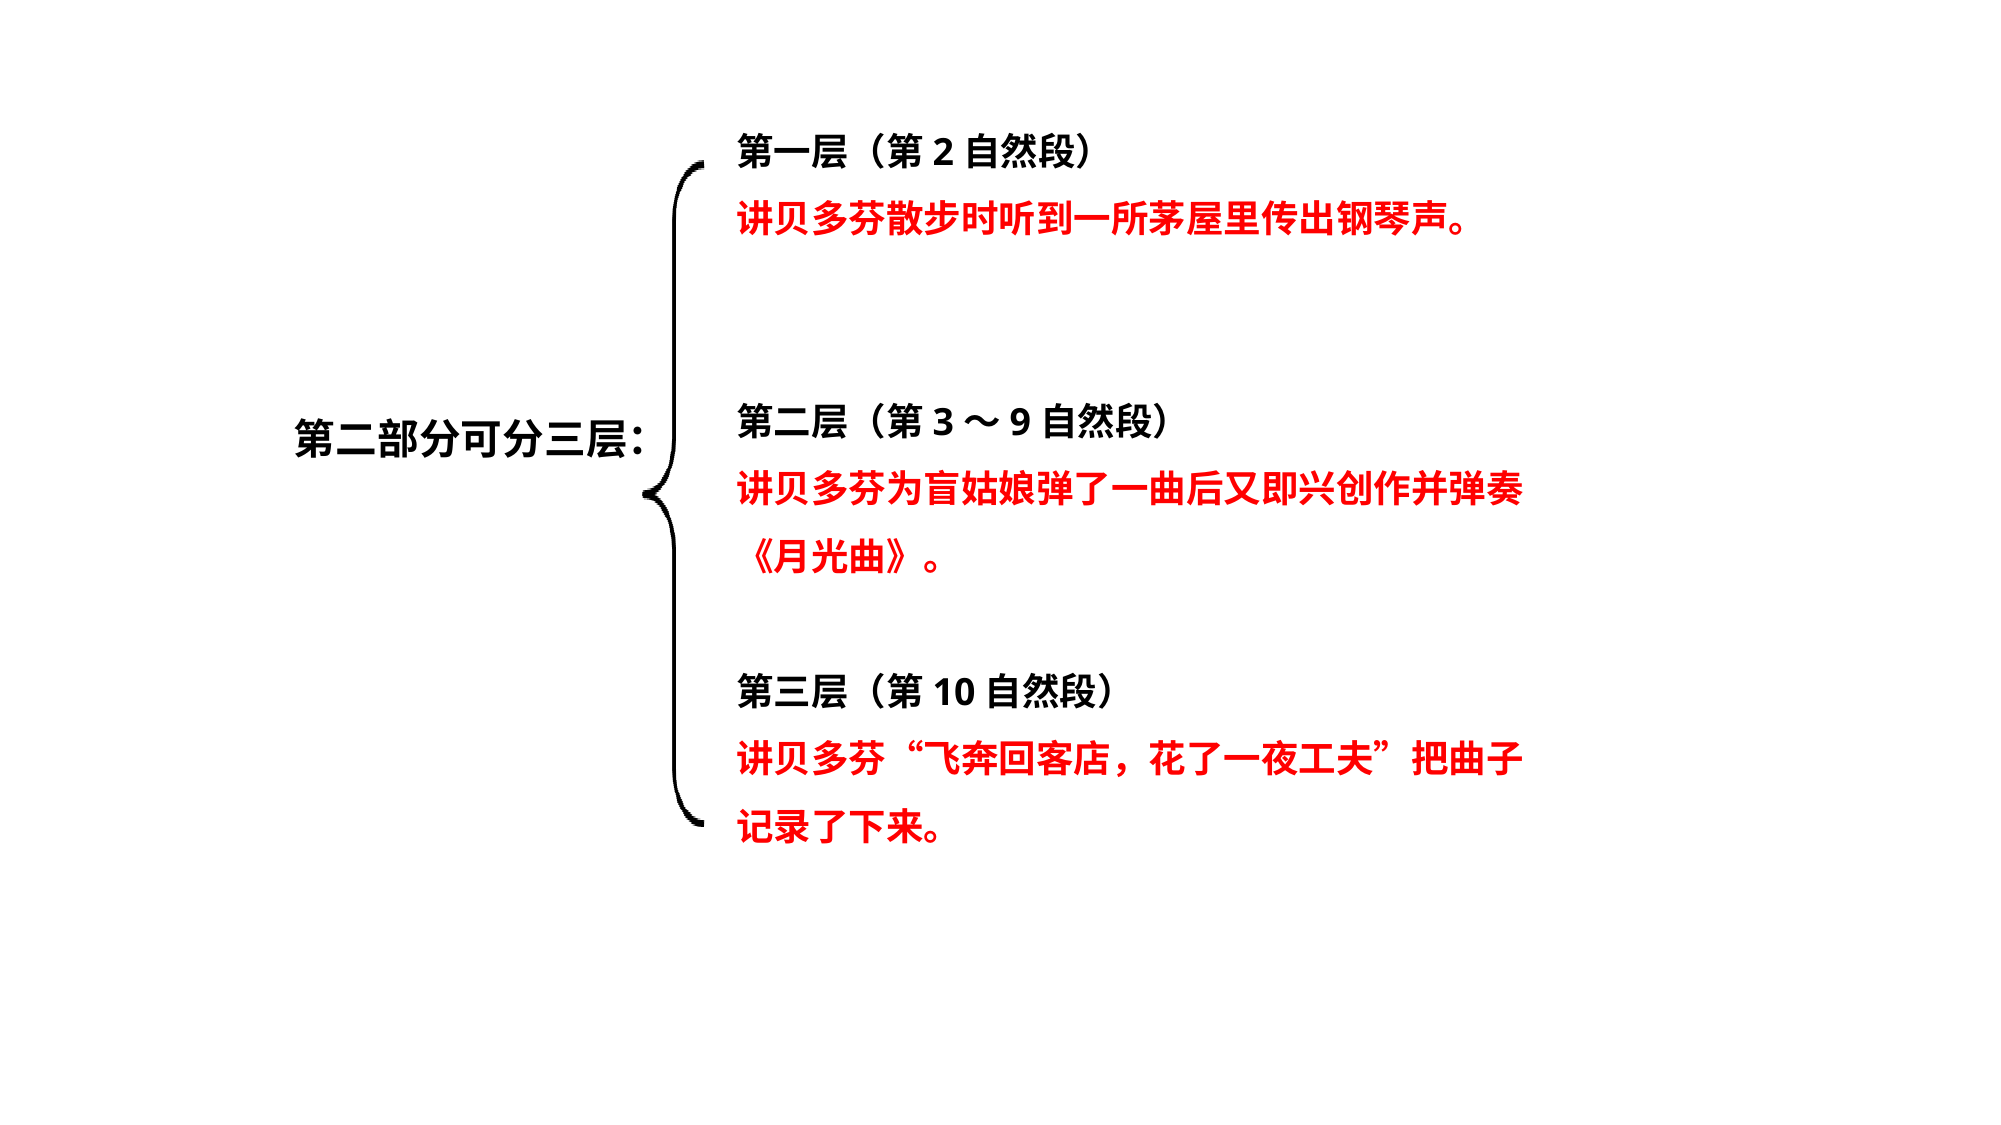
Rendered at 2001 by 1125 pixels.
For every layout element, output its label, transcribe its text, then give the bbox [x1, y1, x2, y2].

picture [618, 144, 735, 875]
text_box 第二部分可分三层： [279, 396, 618, 472]
text_box 第一层（第2自然段） 讲贝多芬散步时听到一所茅屋里传出钢琴声。 第二层（第3～9自然段） 讲贝多芬为盲姑娘弹了一曲后又即兴创作并弹奏《月光曲》。 第三层（第10自然段） 讲贝多芬“飞奔回客店，花了一夜工夫”把曲子记录了下来。 [721, 98, 1542, 856]
